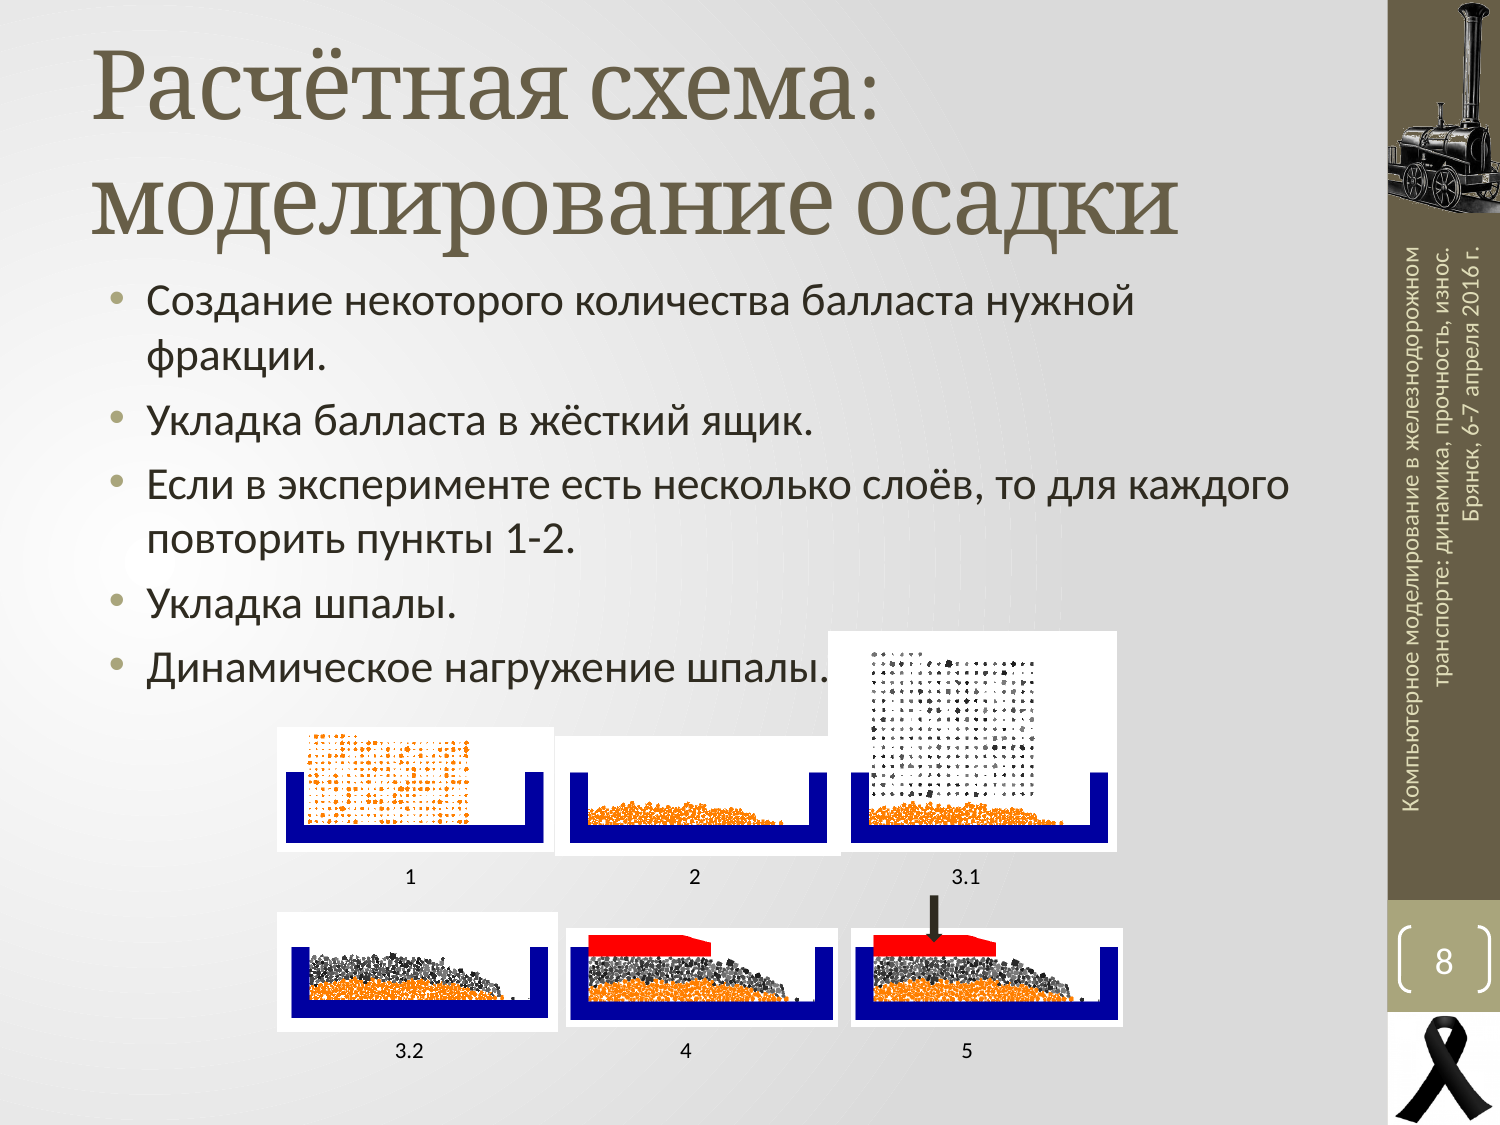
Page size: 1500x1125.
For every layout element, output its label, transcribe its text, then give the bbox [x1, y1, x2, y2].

title Расчётная схема: моделирование осадки [75, 45, 1325, 233]
slide_number 8 [1397, 925, 1492, 994]
list Создание некоторого количества балласта нужной фракции. Укладка балласта в жёсткий ящик. Если в эксперименте есть несколько слоёв, то для каждого повторить пункты 1-2. Укладка шпалы. Динамическое нагружение шпалы. [75, 262, 1325, 1050]
footer Компьютерное моделирование в железнодорожном транспорте: динамика, прочность, износ. Брянск, 6-7 апреля 2016 г. [1383, 231, 1495, 889]
picture [1387, 1012, 1500, 1125]
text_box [276, 631, 1146, 1095]
picture [1388, 0, 1500, 213]
